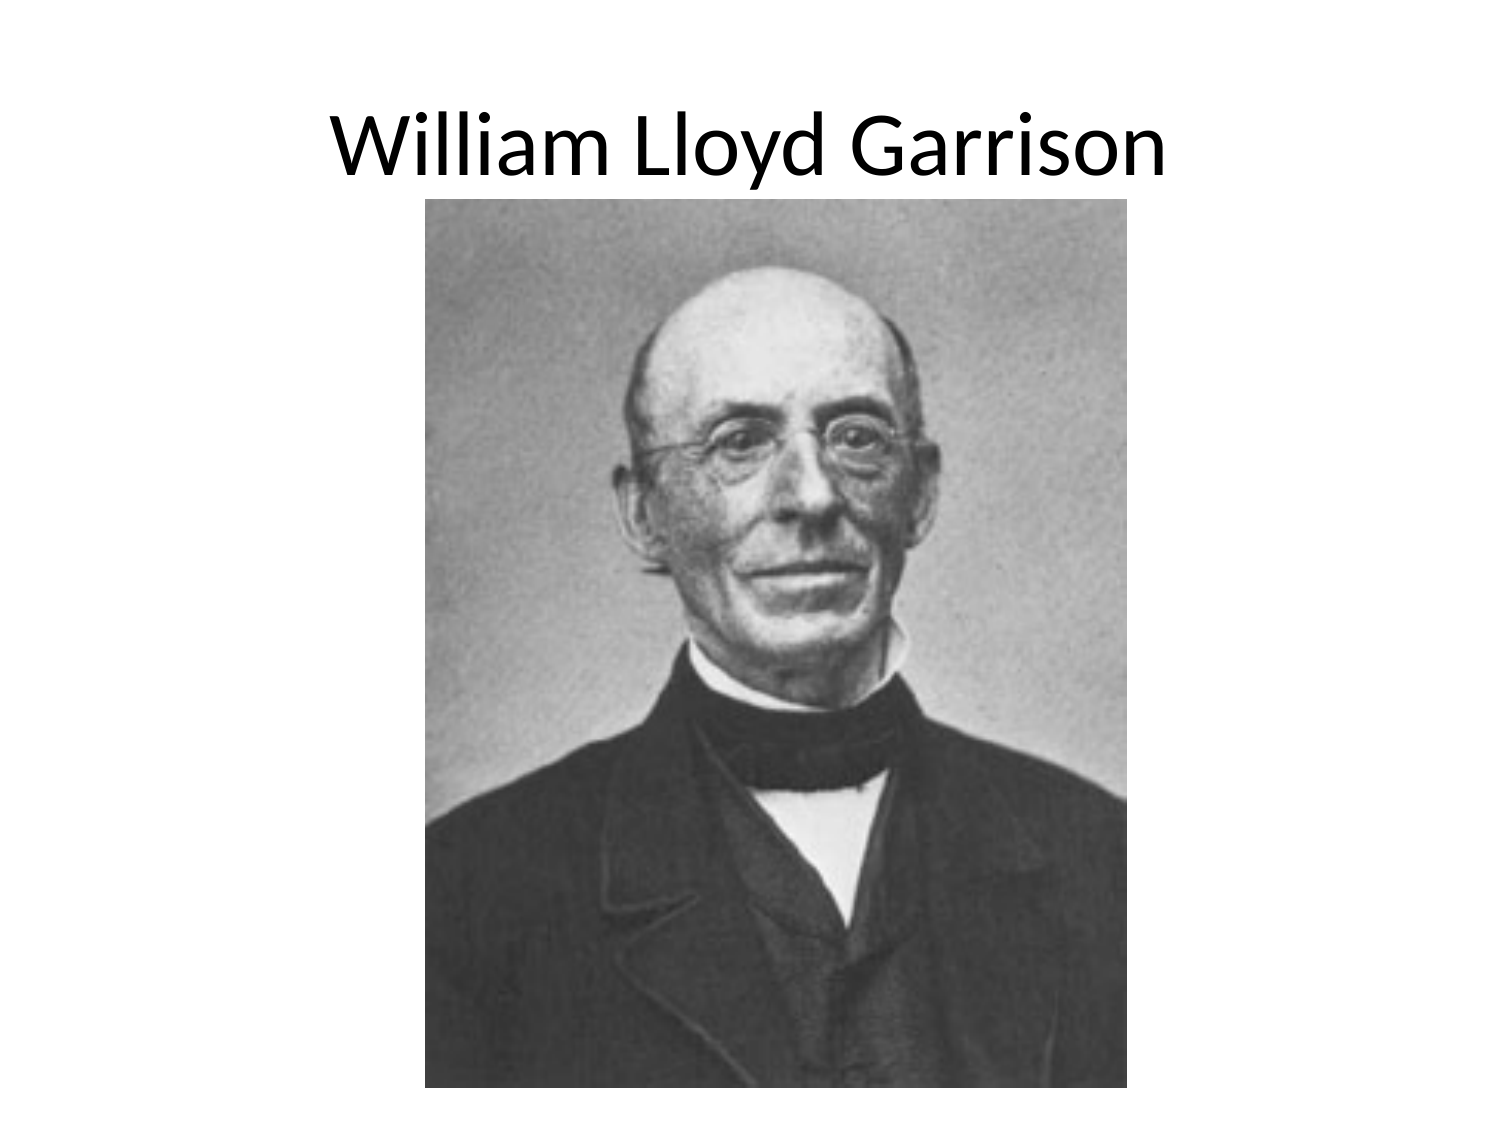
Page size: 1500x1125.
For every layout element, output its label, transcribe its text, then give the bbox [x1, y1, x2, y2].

title William Lloyd Garrison [75, 45, 1425, 233]
picture [424, 199, 1128, 1088]
